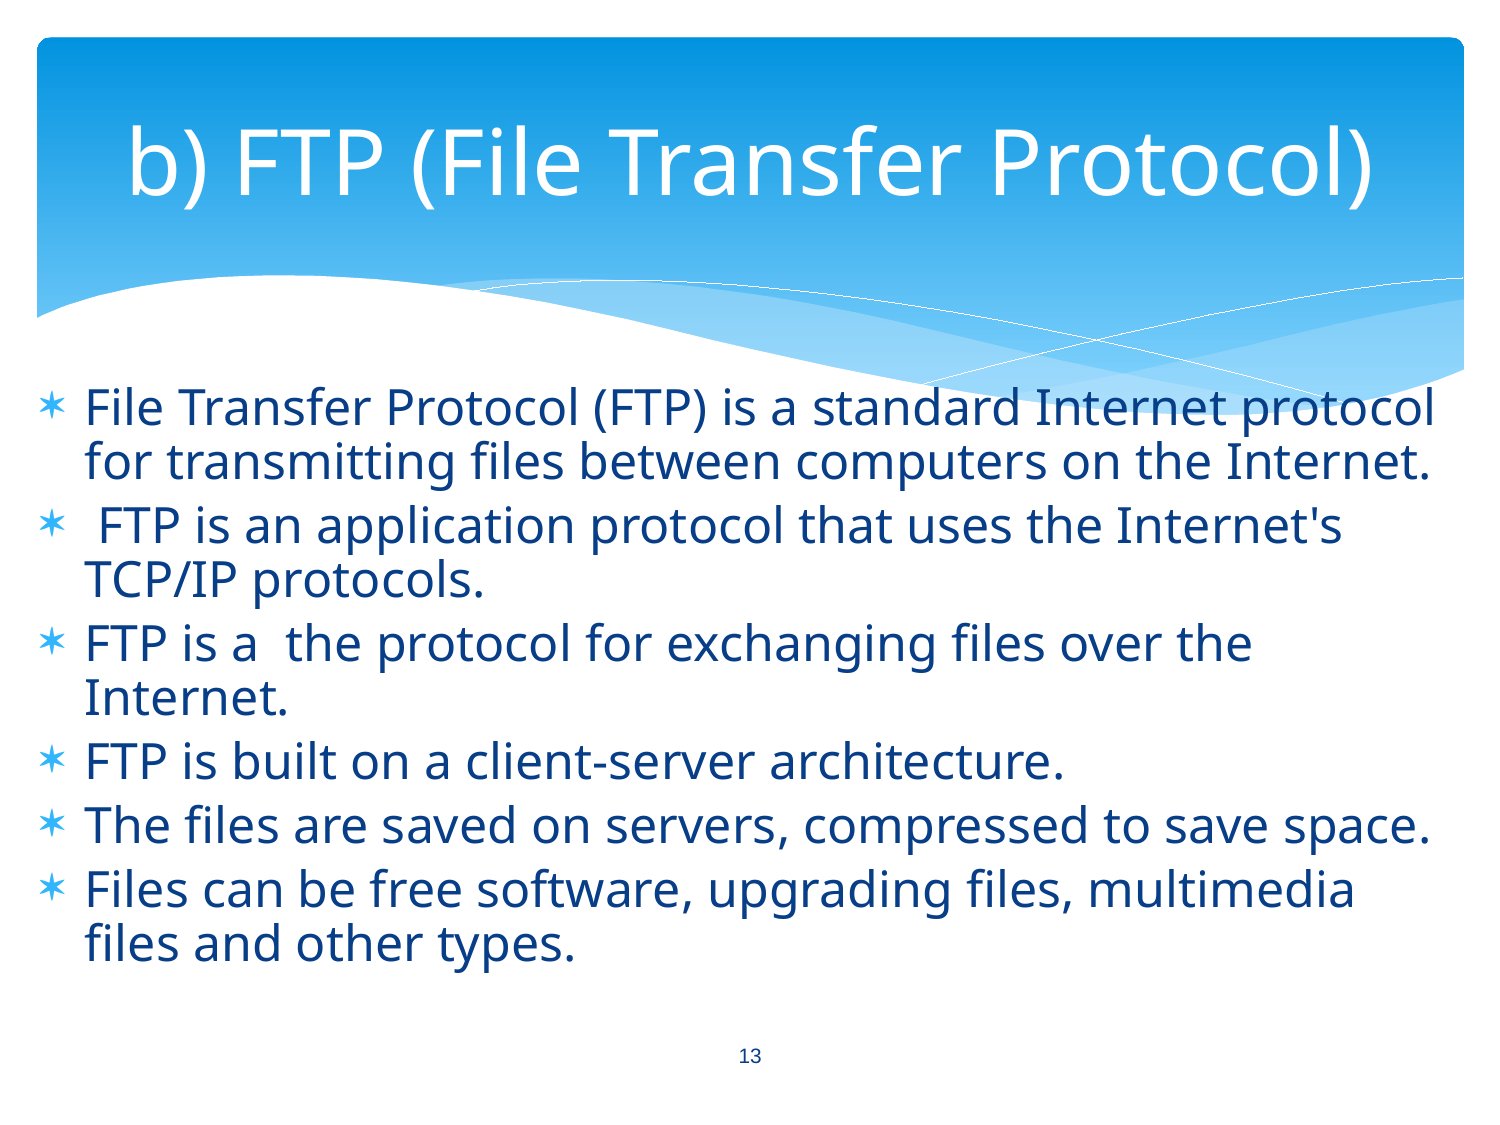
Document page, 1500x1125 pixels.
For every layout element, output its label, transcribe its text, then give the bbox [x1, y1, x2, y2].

slide_number 13 [654, 1025, 846, 1086]
title b) FTP (File Transfer Protocol) [75, 55, 1425, 261]
list File Transfer Protocol (FTP) is a standard Internet protocol for transmitting files between computers on the Internet. FTP is an application protocol that uses the Internet's TCP/IP protocols. FTP is a the protocol for exchanging files over the Internet. FTP is built on a client-server architecture. The files are saved on servers, compressed to save space. Files can be free software, upgrading files, multimedia files and other types. [24, 375, 1463, 1030]
